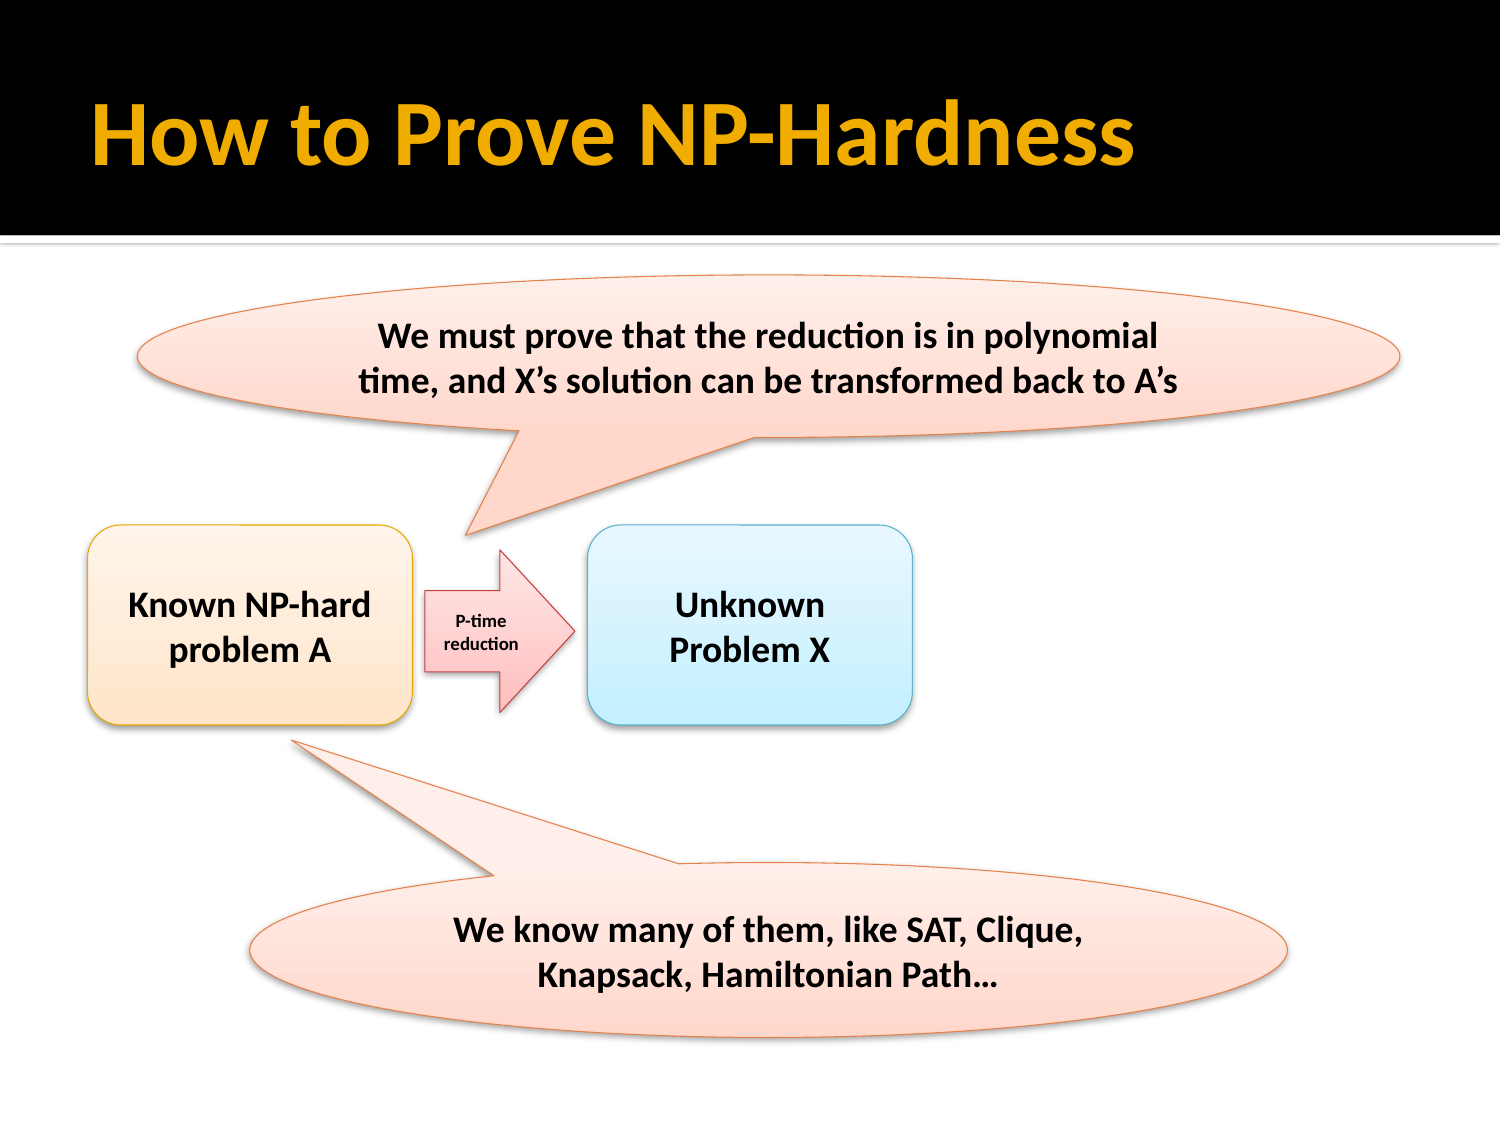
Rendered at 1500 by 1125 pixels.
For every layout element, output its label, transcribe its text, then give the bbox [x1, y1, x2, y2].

text_box We must prove that the reduction is in polynomial time, and X’s solution can be transformed back to A’s [136, 274, 1401, 536]
text_box P-time reduction [424, 549, 576, 713]
text_box We know many of them, like SAT, Clique, Knapsack, Hamiltonian Path… [249, 739, 1288, 1039]
text_box Unknown Problem X [586, 524, 913, 726]
title How to Prove NP-Hardness [75, 25, 1425, 231]
text_box Known NP-hard problem A [86, 524, 414, 726]
